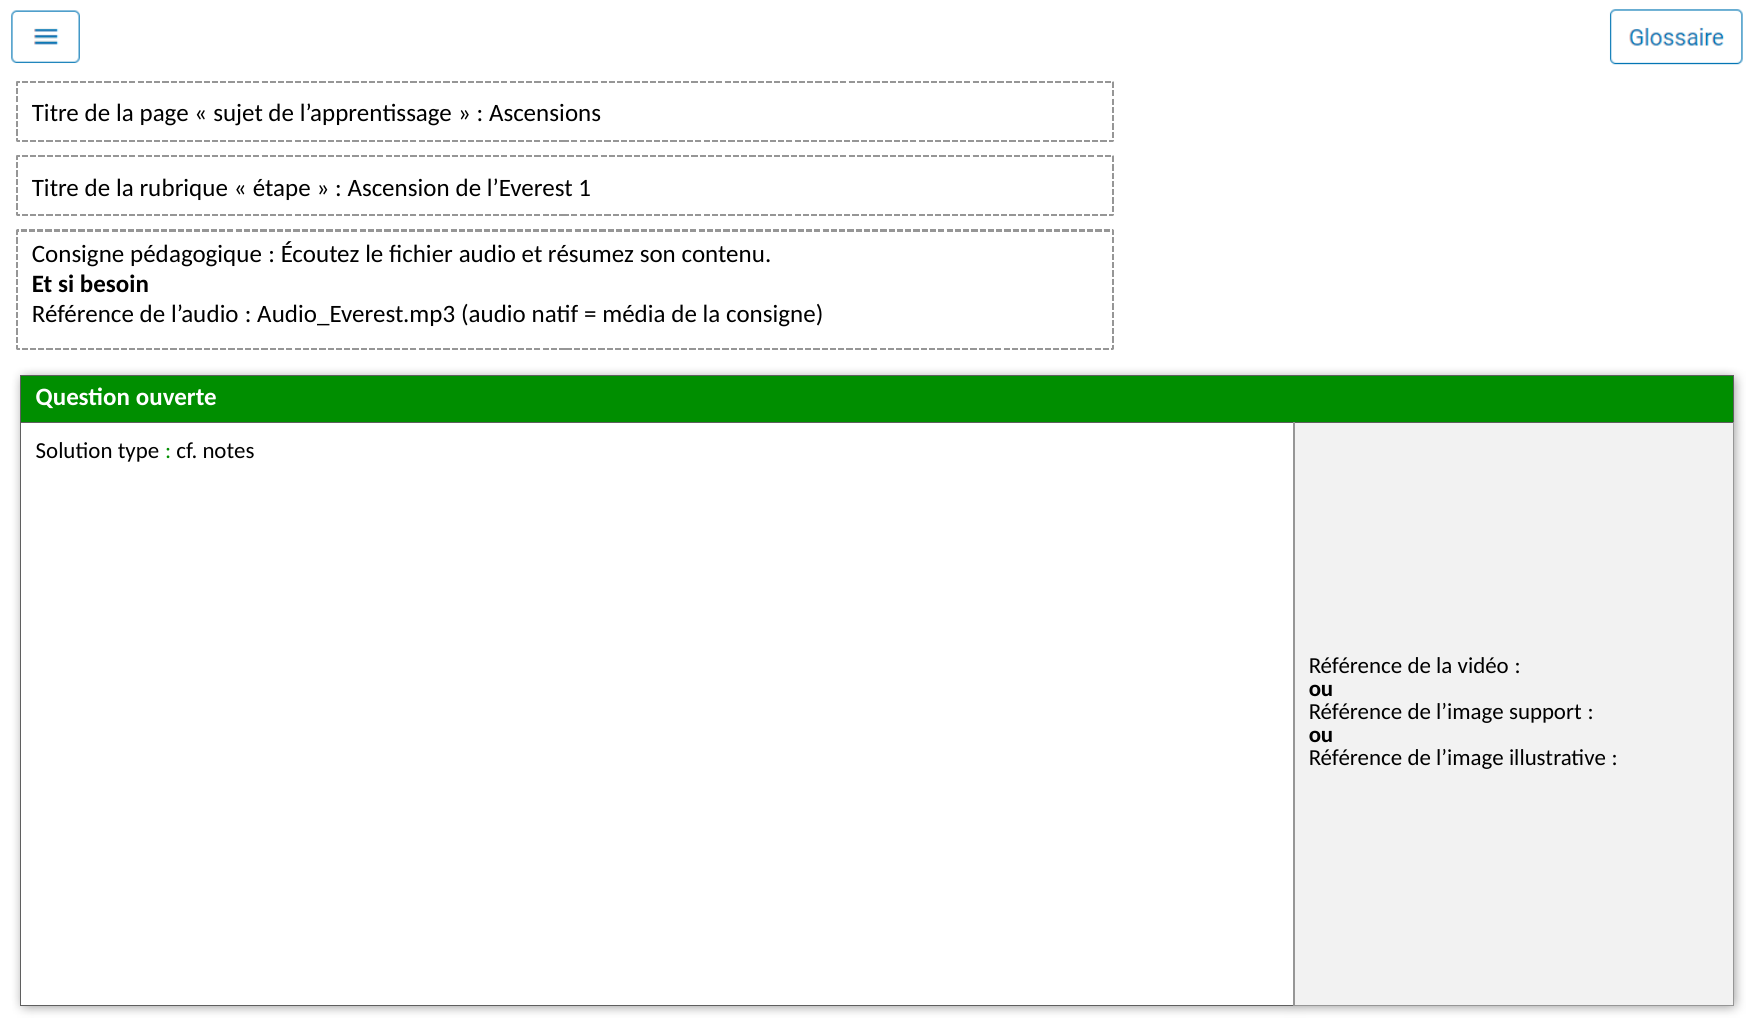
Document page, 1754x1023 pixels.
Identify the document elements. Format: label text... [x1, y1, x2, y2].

text_box Consigne pédagogique : Écoutez le fichier audio et résumez son contenu. Et si besoin Référence de l’audio : Audio_Everest.mp3 (audio natif = média de la consigne) [17, 230, 1114, 349]
text_box Titre de la page « sujet de l’apprentissage » : Ascensions [17, 82, 1114, 142]
text_box Titre de la rubrique « étape » : Ascension de l’Everest 1 [17, 156, 1114, 216]
table_cell Référence de la vidéo : ou Référence de l’image support : ou Référence de l’image illustrative : [1295, 423, 1733, 1005]
table_cell Solution type : cf. notes [21, 423, 1293, 1005]
picture [0, 0, 97, 70]
table_header Question ouverte [21, 376, 1733, 422]
picture [1595, 0, 1754, 70]
